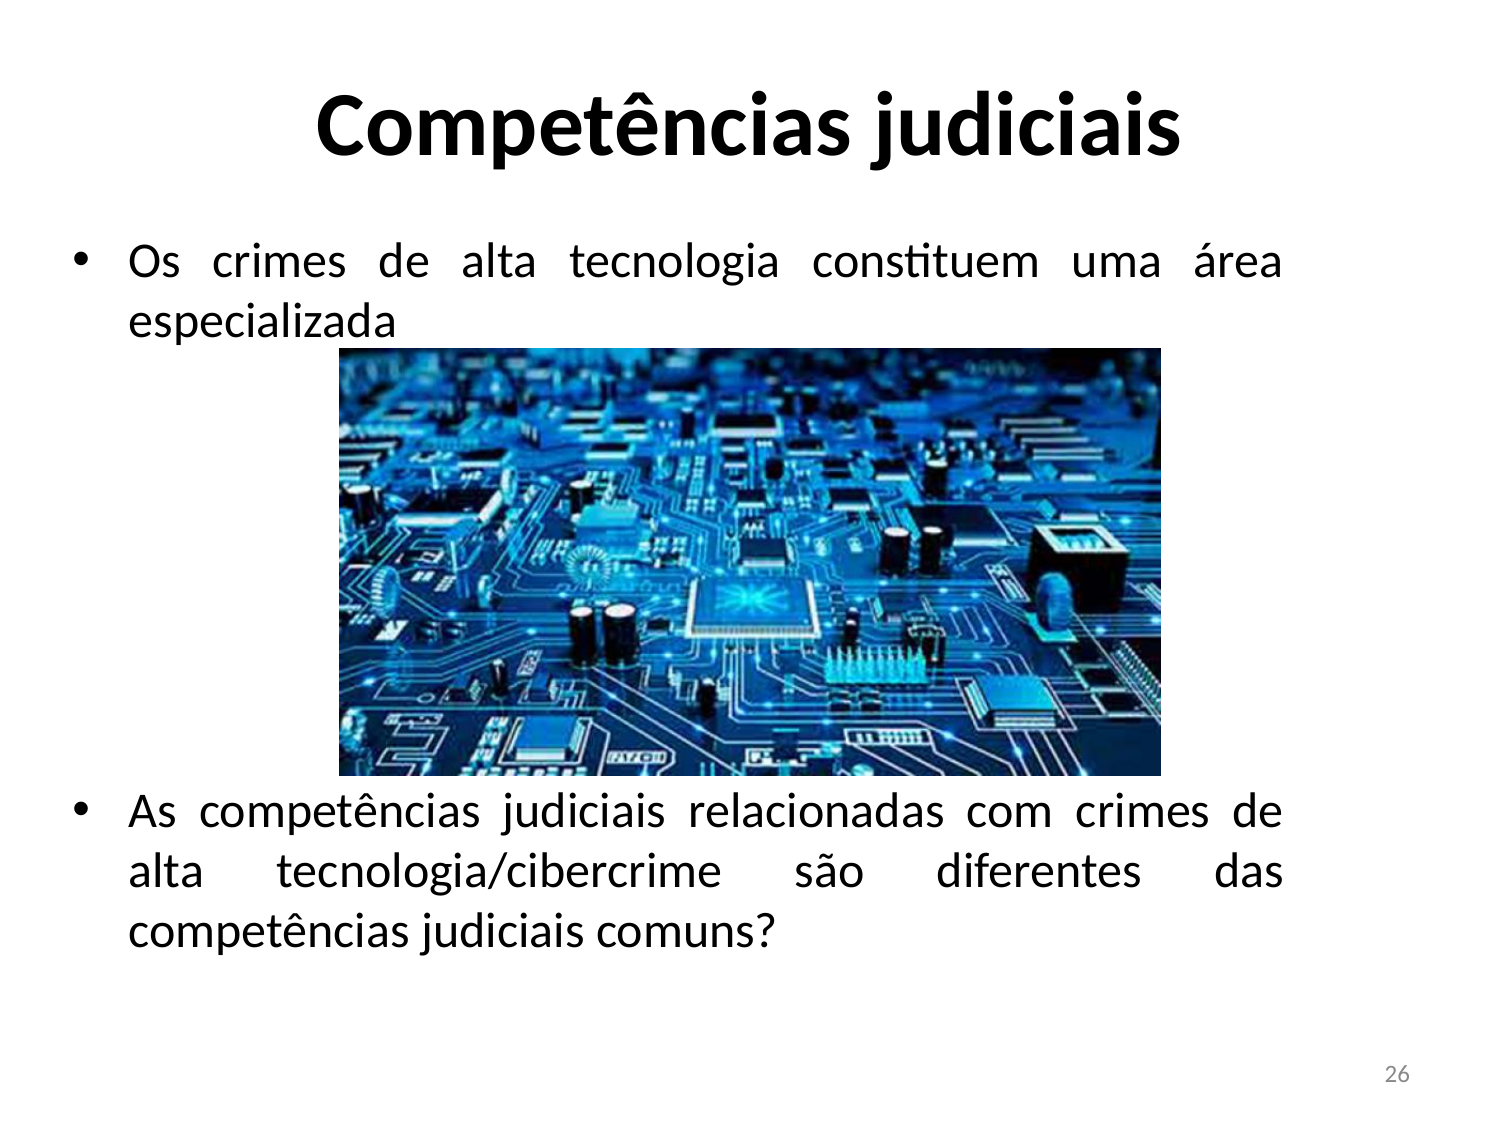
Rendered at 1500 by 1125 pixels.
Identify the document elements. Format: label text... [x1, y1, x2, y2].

slide_number 26 [1074, 1042, 1425, 1103]
title Competências judiciais [75, 24, 1425, 213]
picture [338, 348, 1162, 777]
text_box Os crimes de alta tecnologia constituem uma área especializada As competências judiciais relacionadas com crimes de alta tecnologia/cibercrime são diferentes das competências judiciais comuns? [57, 220, 1300, 1097]
